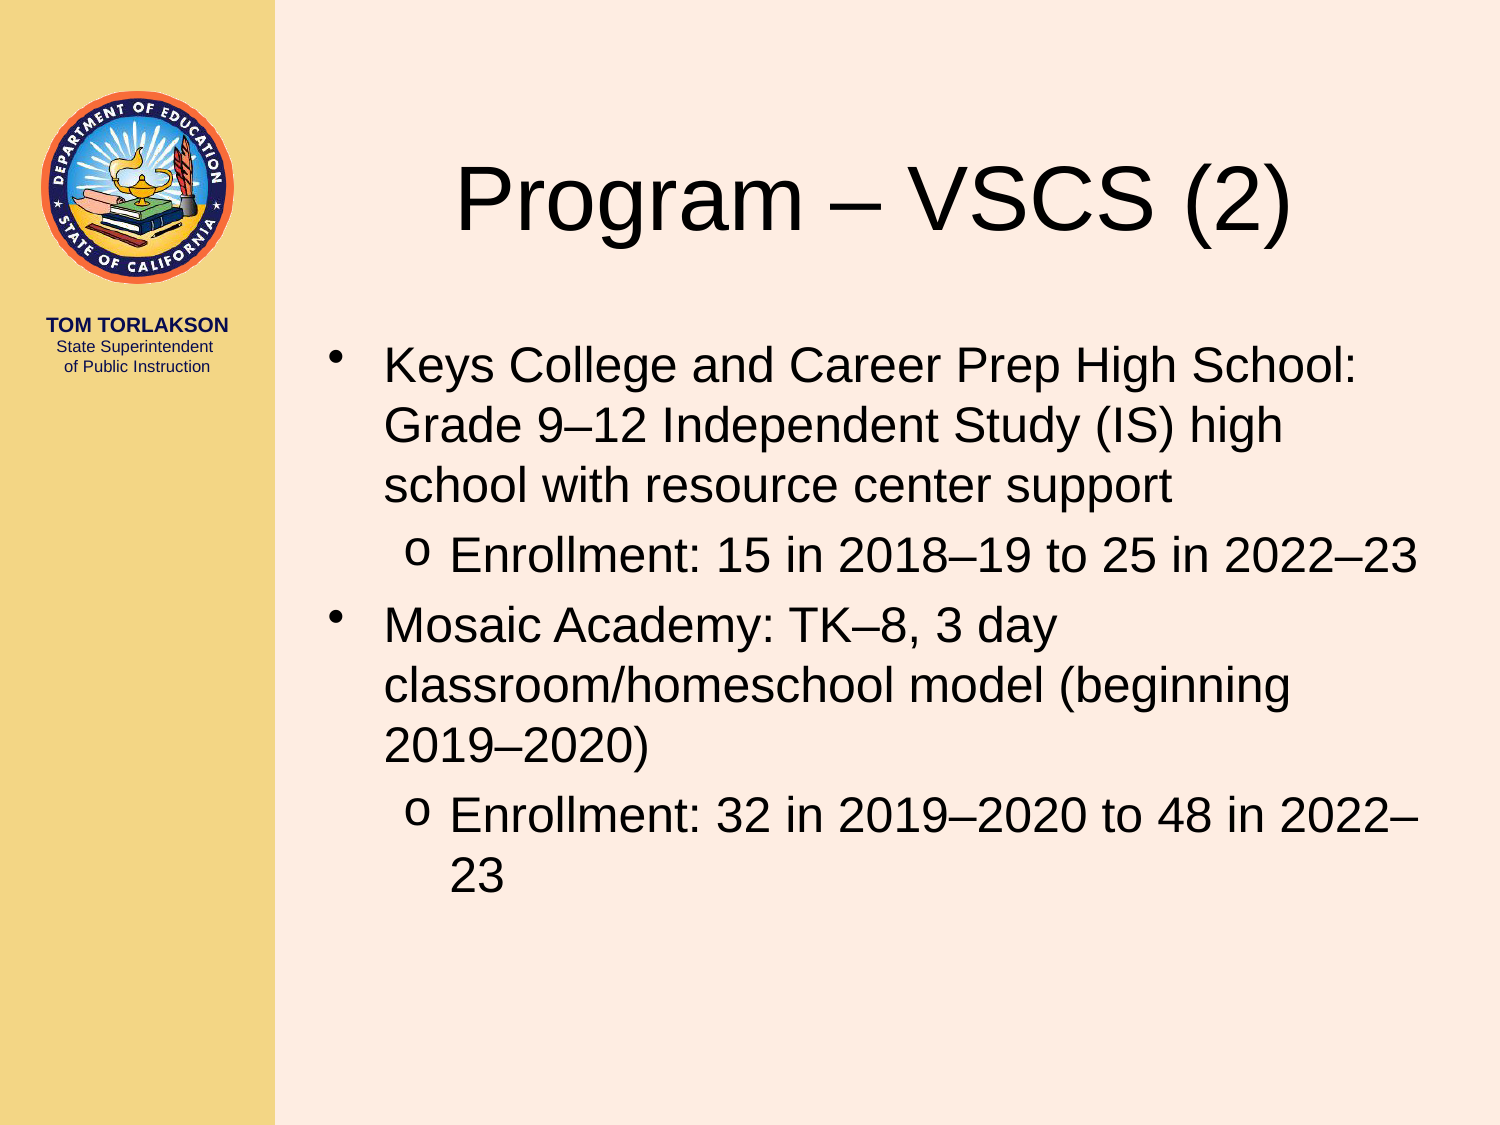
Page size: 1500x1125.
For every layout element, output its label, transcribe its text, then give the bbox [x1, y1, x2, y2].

list Keys College and Career Prep High School: Grade 9–12 Independent Study (IS) high school with resource center support Enrollment: 15 in 2018–19 to 25 in 2022–23 Mosaic Academy: TK–8, 3 day classroom/homeschool model (beginning 2019–2020) Enrollment: 32 in 2019–2020 to 48 in 2022–23 [312, 324, 1438, 1000]
title Program – VSCS (2) [312, 99, 1438, 288]
picture [24, 74, 250, 300]
